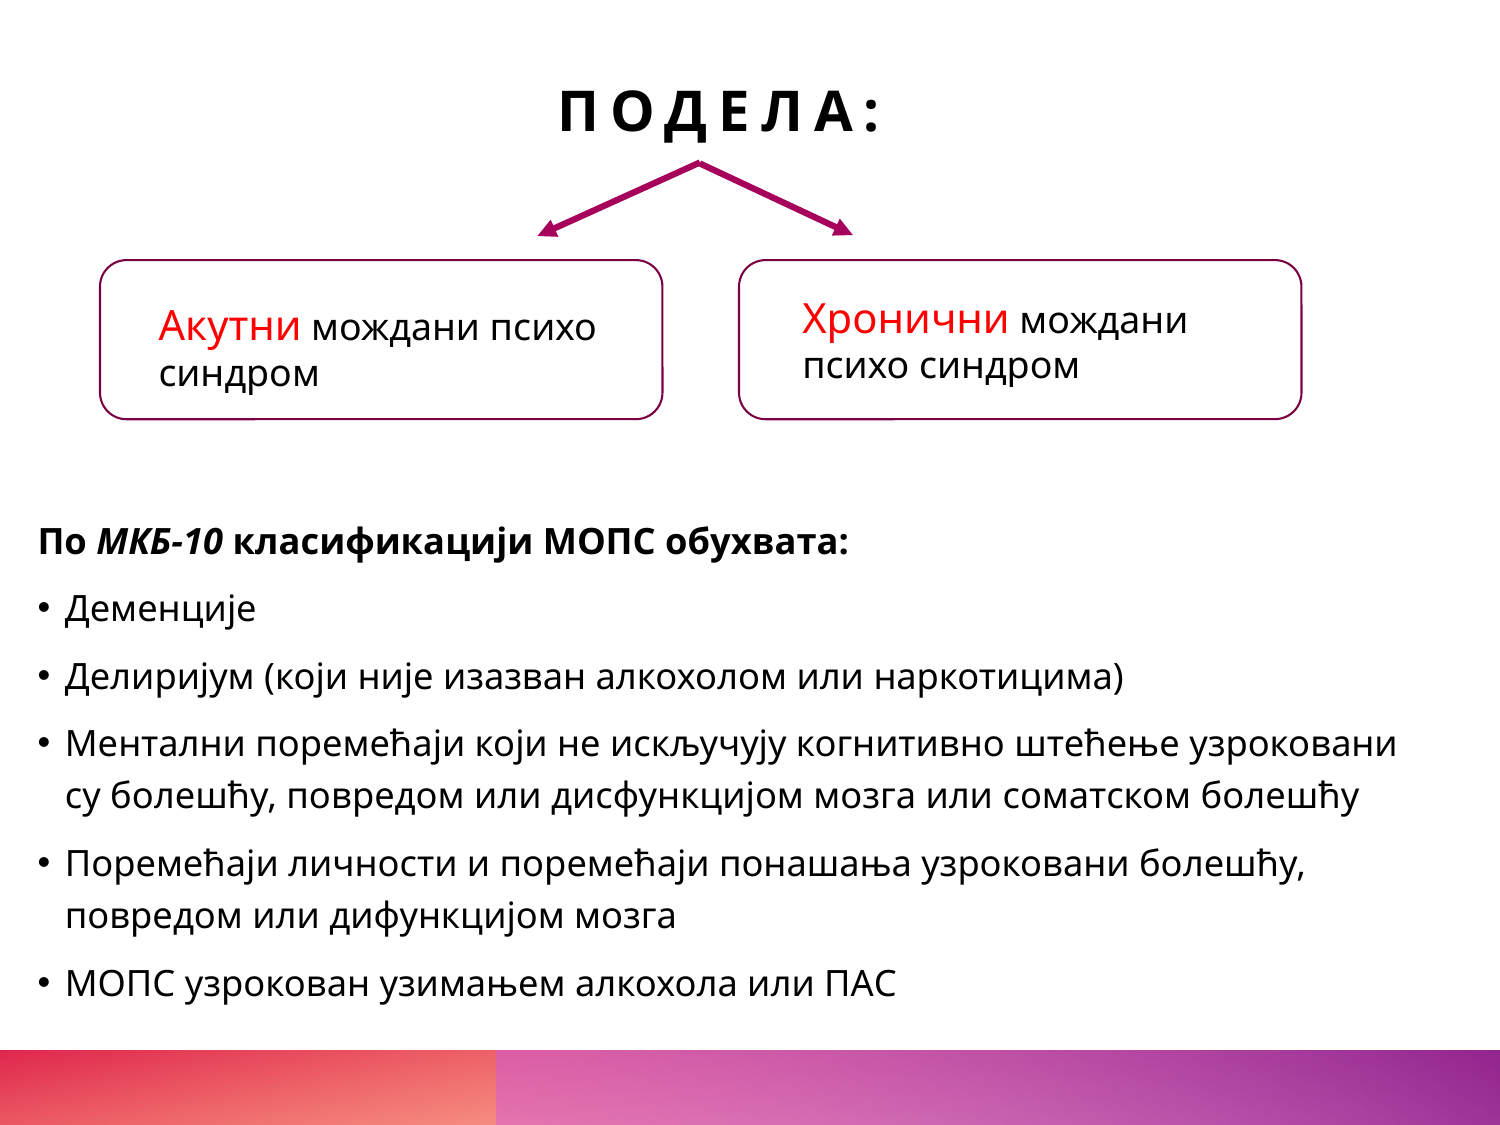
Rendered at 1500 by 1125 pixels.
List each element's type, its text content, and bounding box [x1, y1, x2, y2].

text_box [699, 163, 853, 236]
text_box [98, 259, 664, 421]
text_box [737, 259, 1303, 421]
text_box Хронични мождани психо синдром [787, 284, 1269, 394]
list По МКБ-10 класификацији МОПС обухвата: Деменције Делиријум (који није изазван алкохолом или наркотицима) Ментални поремећаји који не искључују когнитивно штећење узроковани су болешћу, повредом или дисфункцијом мозга или соматском болешћу Поремећаји личности и поремећаји понашања узроковани болешћу, повредом или дифункцијом мозга МОПС узрокован узимањем алкохола или ПАС [37, 457, 1438, 1013]
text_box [537, 162, 700, 237]
title Подела: [500, 50, 938, 143]
text_box Акутни мождани психо синдром [143, 291, 613, 402]
